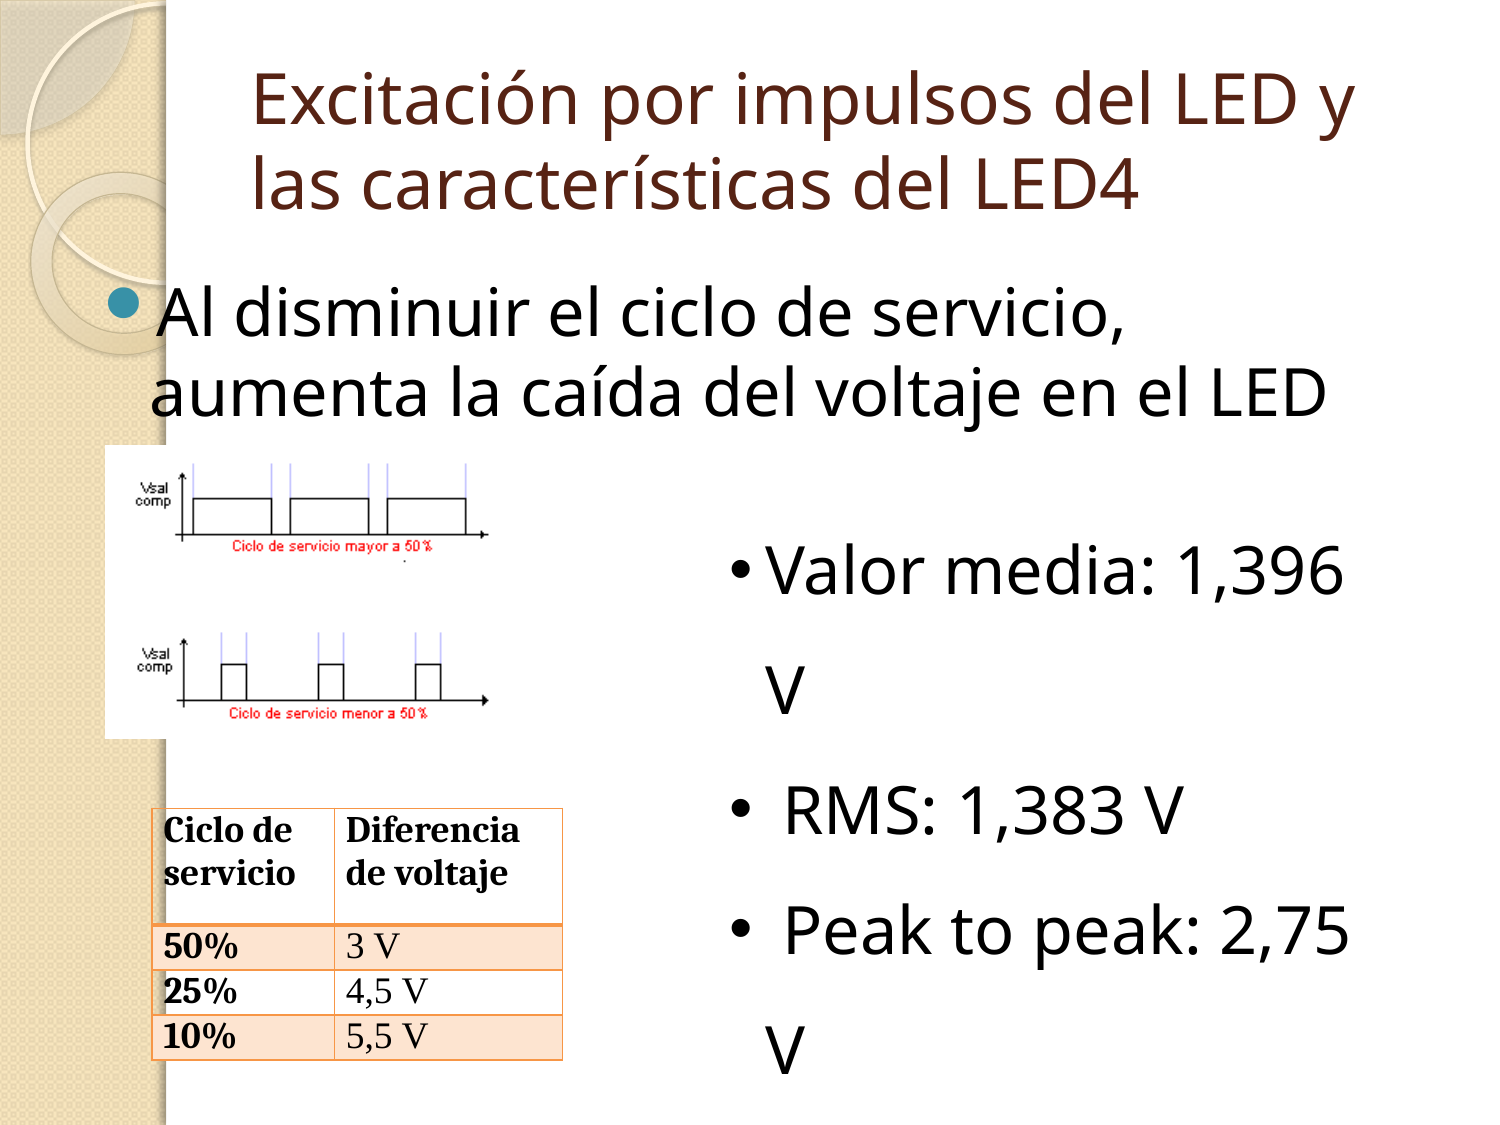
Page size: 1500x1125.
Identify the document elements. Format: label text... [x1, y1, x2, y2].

table_header Diferencia de voltaje [335, 809, 562, 923]
text_box Valor media: 1,396 V RMS: 1,383 V Peak to peak: 2,75 V Corriente: 11,63 mA [714, 480, 1372, 1125]
table_cell 25% [153, 971, 334, 1014]
picture [105, 445, 531, 740]
table_cell 50% [153, 927, 334, 969]
table_cell 4,5 V [335, 971, 562, 1014]
table_cell 10% [153, 1016, 334, 1059]
title Excitación por impulsos del LED y las características del LED4 [235, 45, 1466, 233]
table_cell 5,5 V [335, 1016, 562, 1059]
list Al disminuir el ciclo de servicio, aumenta la caída del voltaje en el LED [74, 262, 1360, 540]
table_cell 3 V [335, 927, 562, 969]
table_header Ciclo de servicio [153, 809, 334, 923]
